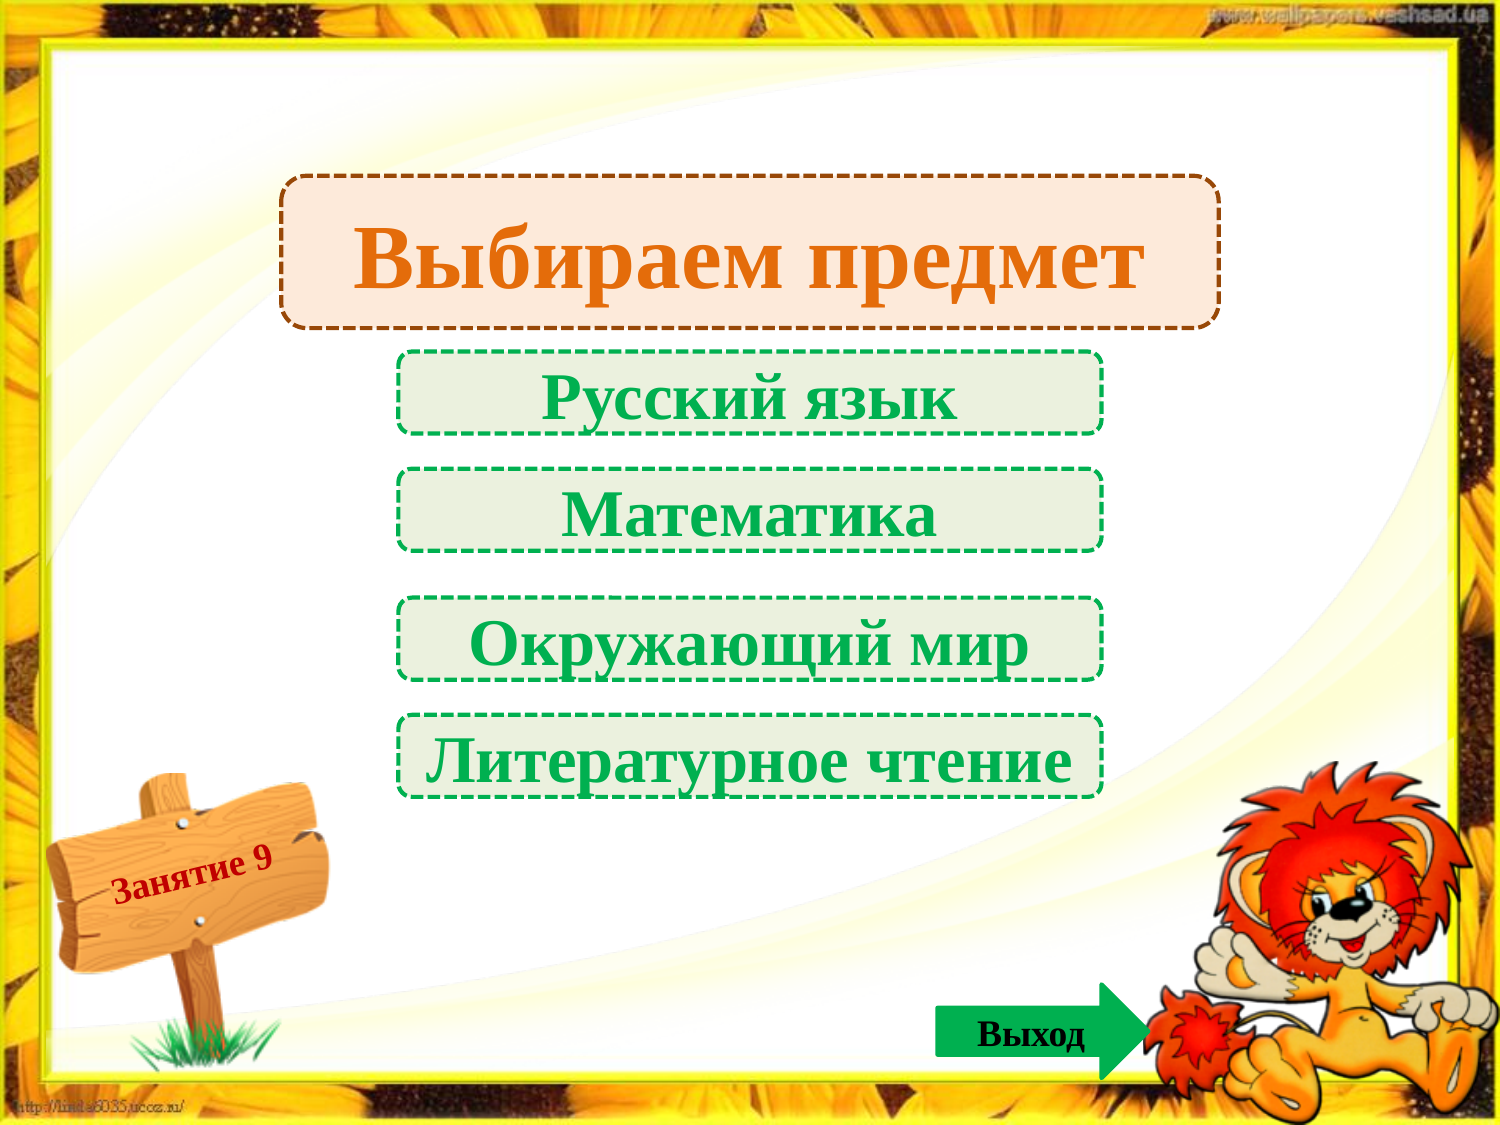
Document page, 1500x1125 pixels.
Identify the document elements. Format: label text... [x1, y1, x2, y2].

text_box Выход [935, 982, 1151, 1081]
text_box Окружающий мир [396, 595, 1104, 682]
text_box Выбираем предмет [279, 173, 1221, 331]
text_box Русский язык [396, 349, 1104, 436]
text_box Литературное чтение [396, 712, 1104, 799]
picture [0, 0, 1500, 1125]
text_box Математика [396, 466, 1104, 553]
